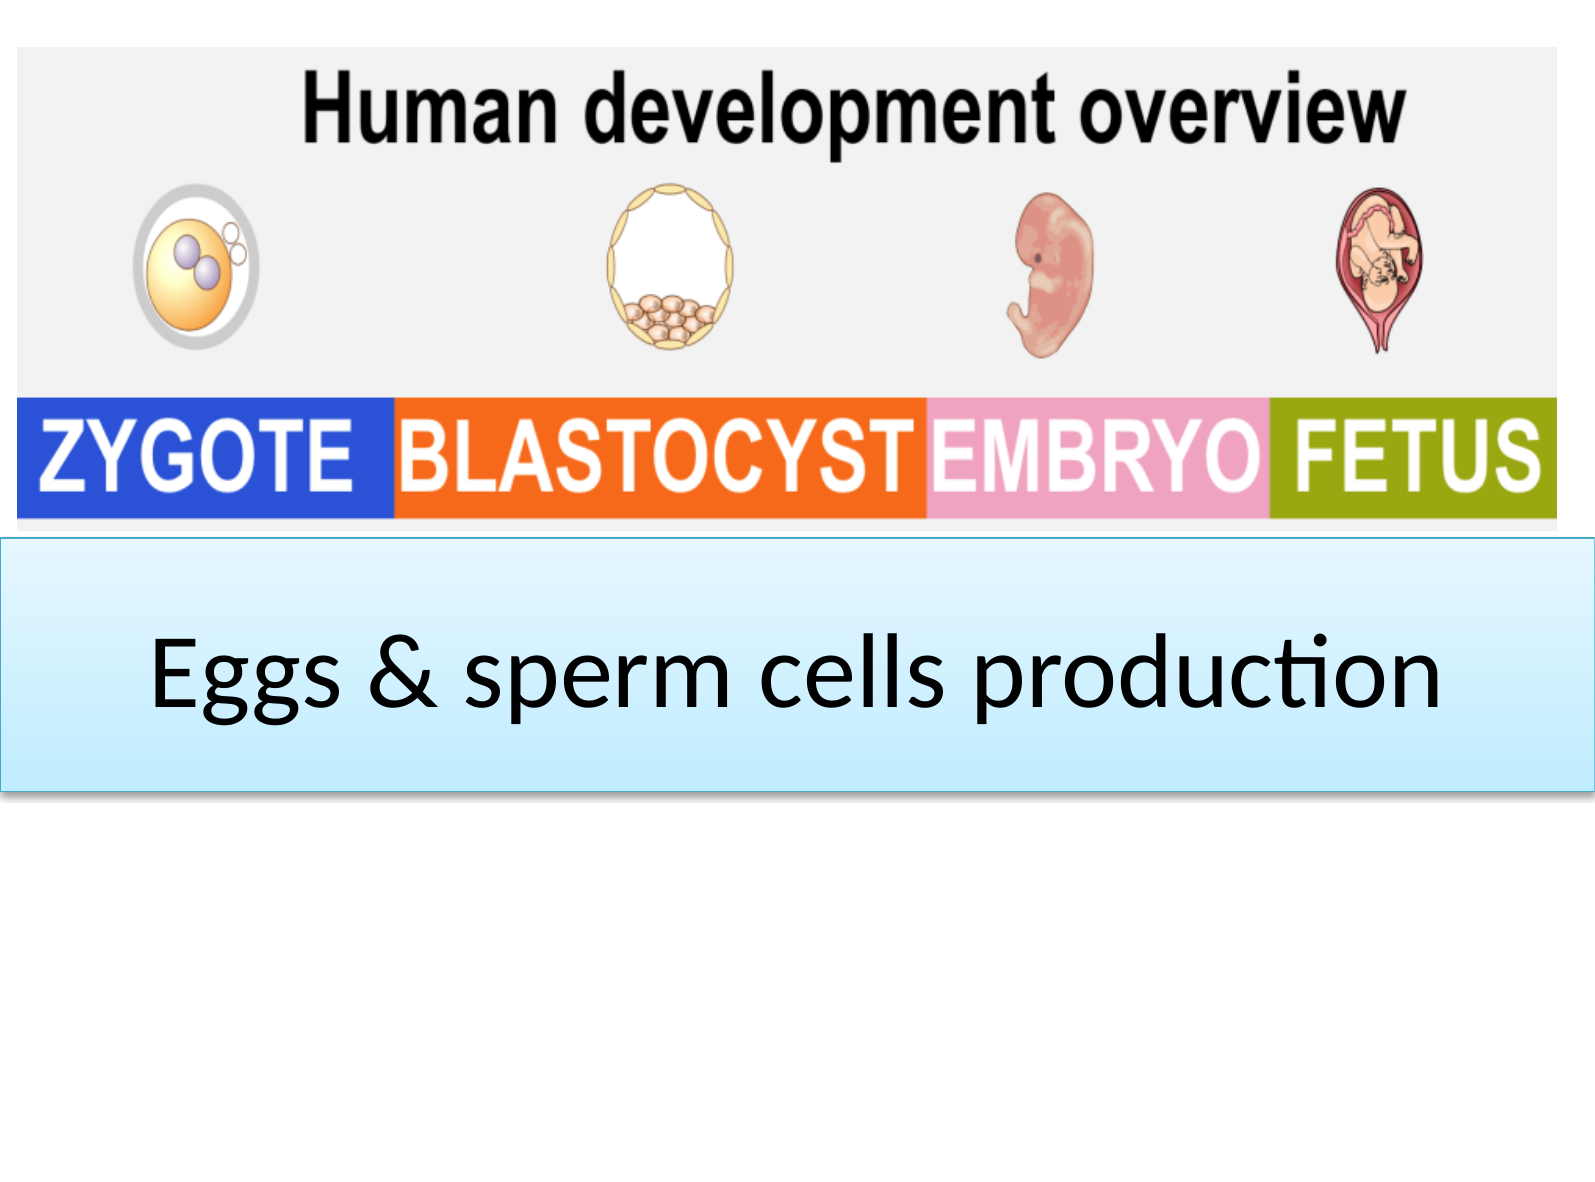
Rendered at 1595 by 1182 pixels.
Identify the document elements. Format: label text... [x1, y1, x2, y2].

title Eggs & sperm cells production [0, 537, 1595, 792]
picture [17, 46, 1557, 532]
